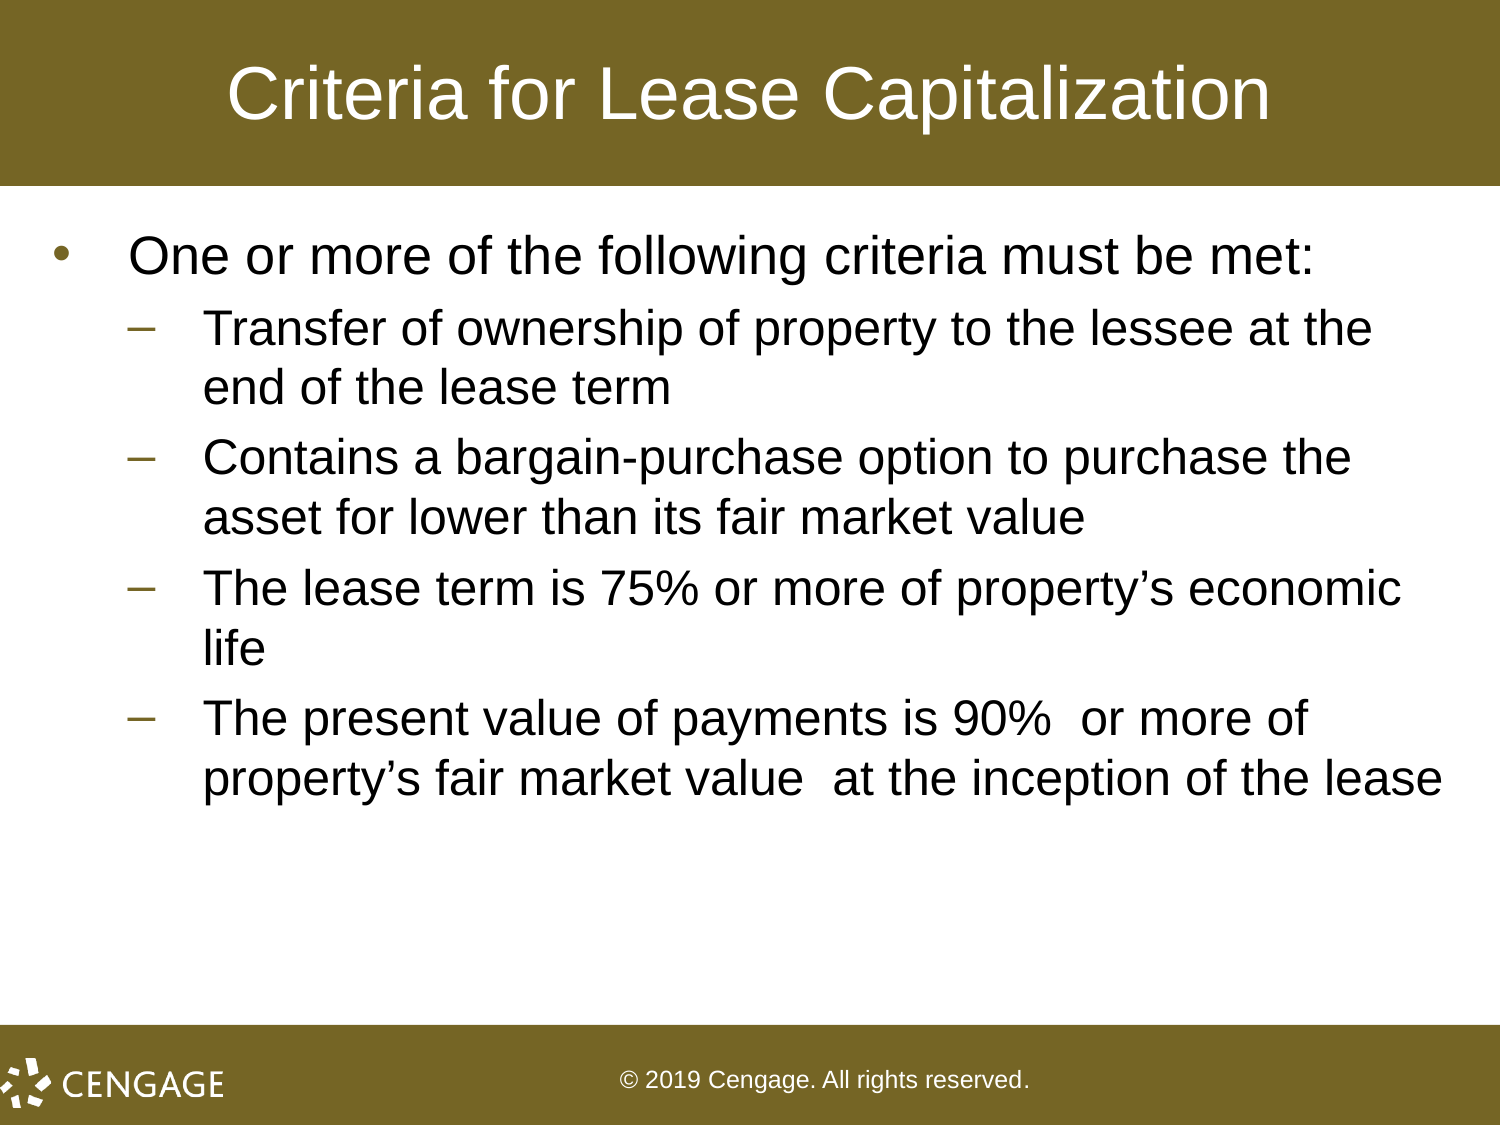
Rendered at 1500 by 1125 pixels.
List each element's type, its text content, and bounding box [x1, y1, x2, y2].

title Criteria for Lease Capitalization [7, 4, 1493, 175]
picture [0, 1058, 223, 1108]
list One or more of the following criteria must be met: Transfer of ownership of property to the lessee at the end of the lease term Contains a bargain-purchase option to purchase the asset for lower than its fair market value The lease term is 75% or more of property’s economic life The present value of payments is 90% or more of property’s fair market value at the inception of the lease [37, 212, 1475, 1005]
